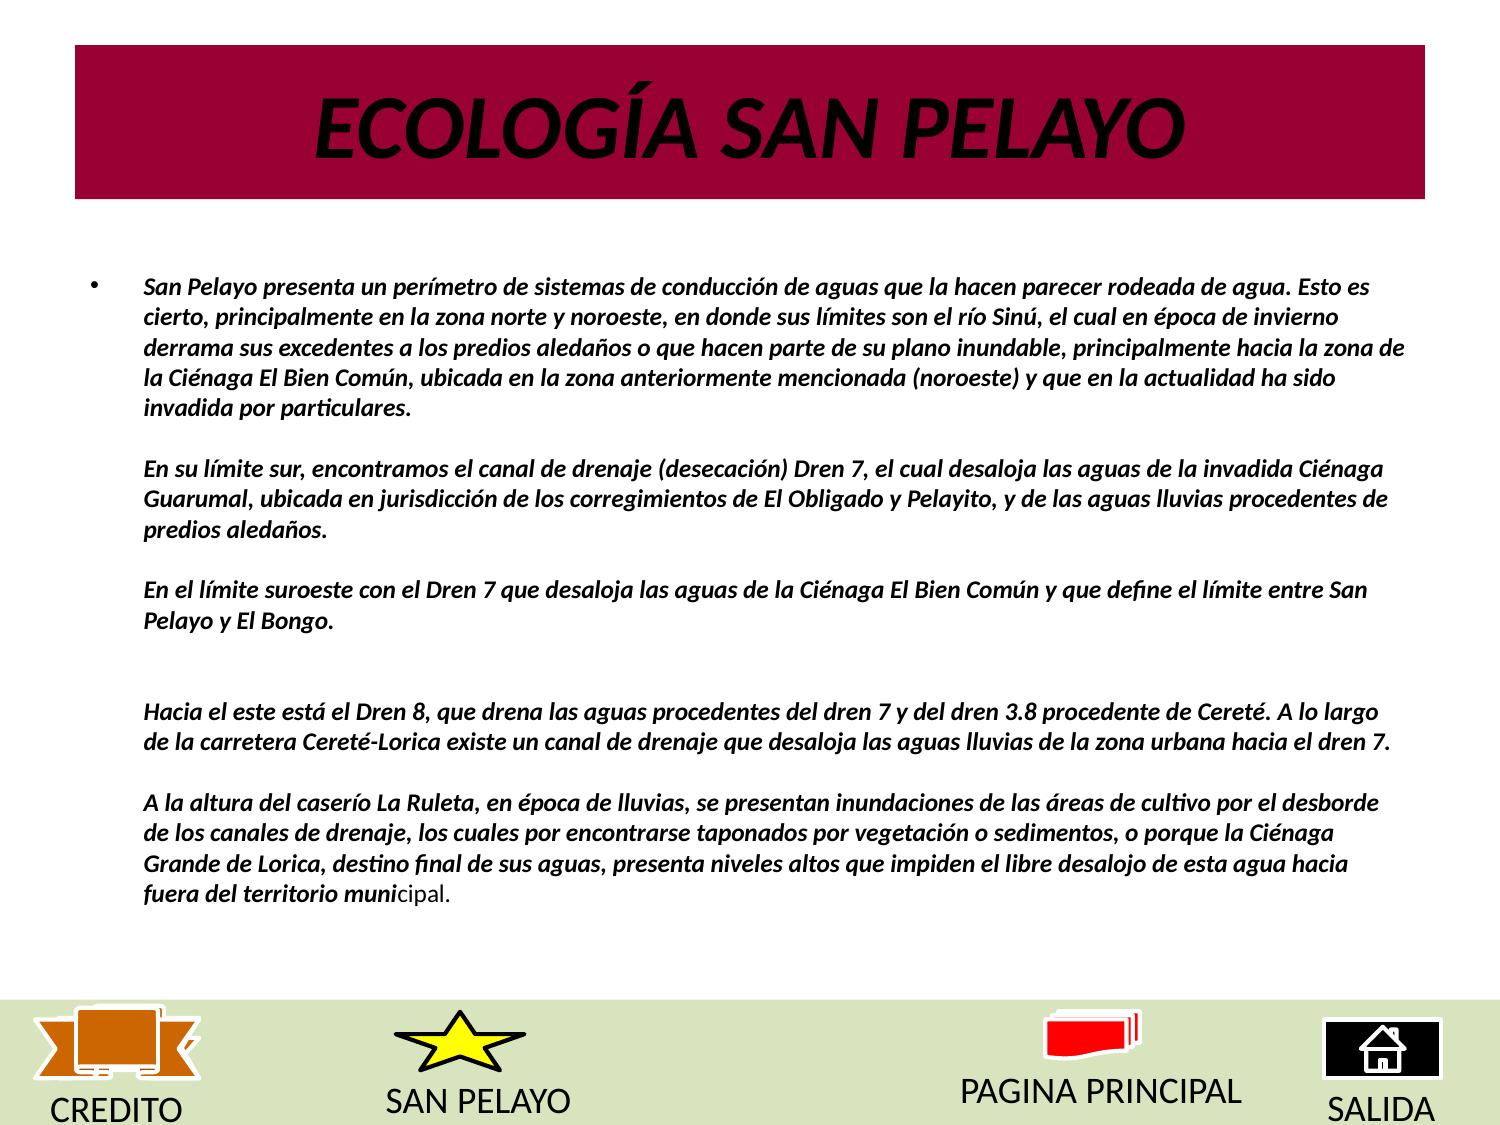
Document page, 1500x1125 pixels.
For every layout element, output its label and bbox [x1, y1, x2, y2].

title [75, 45, 1425, 200]
list [75, 262, 1425, 961]
text_box [0, 997, 1500, 1125]
